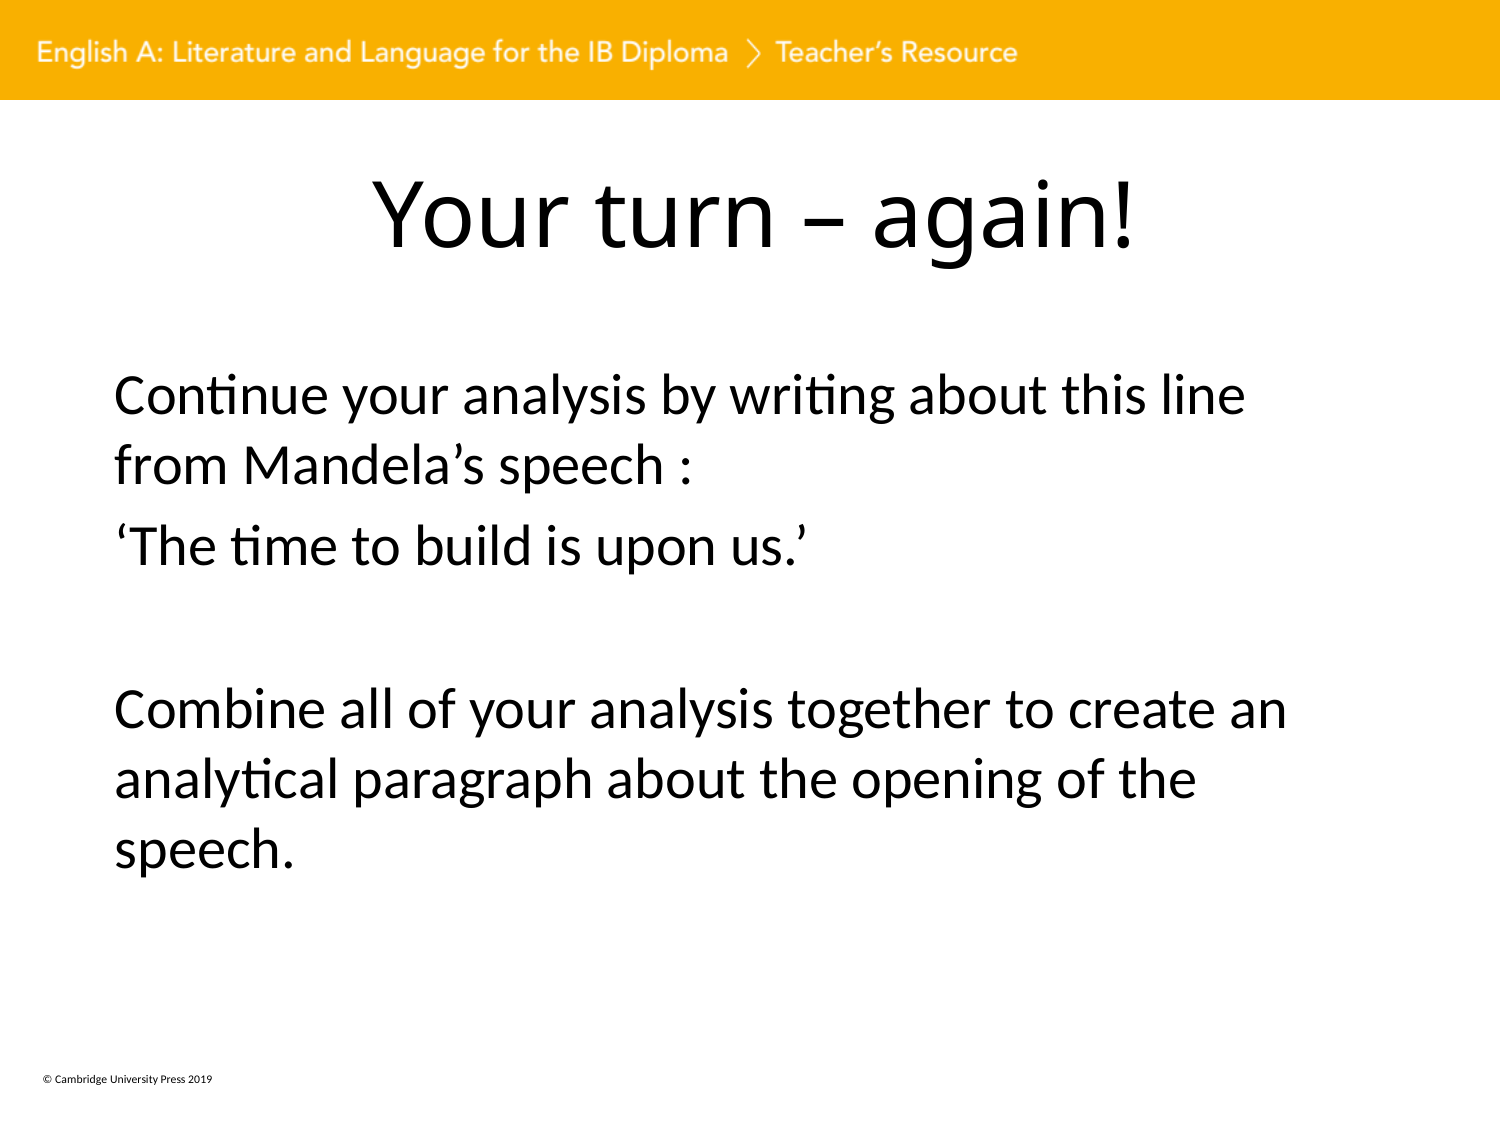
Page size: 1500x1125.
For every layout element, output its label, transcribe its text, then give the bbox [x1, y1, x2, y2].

text_box Continue your analysis by writing about this line from Mandela’s speech : ‘The time to build is upon us.’ Combine all of your analysis together to create an analytical paragraph about the opening of the speech. [99, 348, 1388, 1087]
subtitle © Cambridge University Press 2019 [27, 1063, 1388, 1093]
picture [0, 0, 1500, 101]
text_box Your turn – again! [27, 117, 1483, 305]
